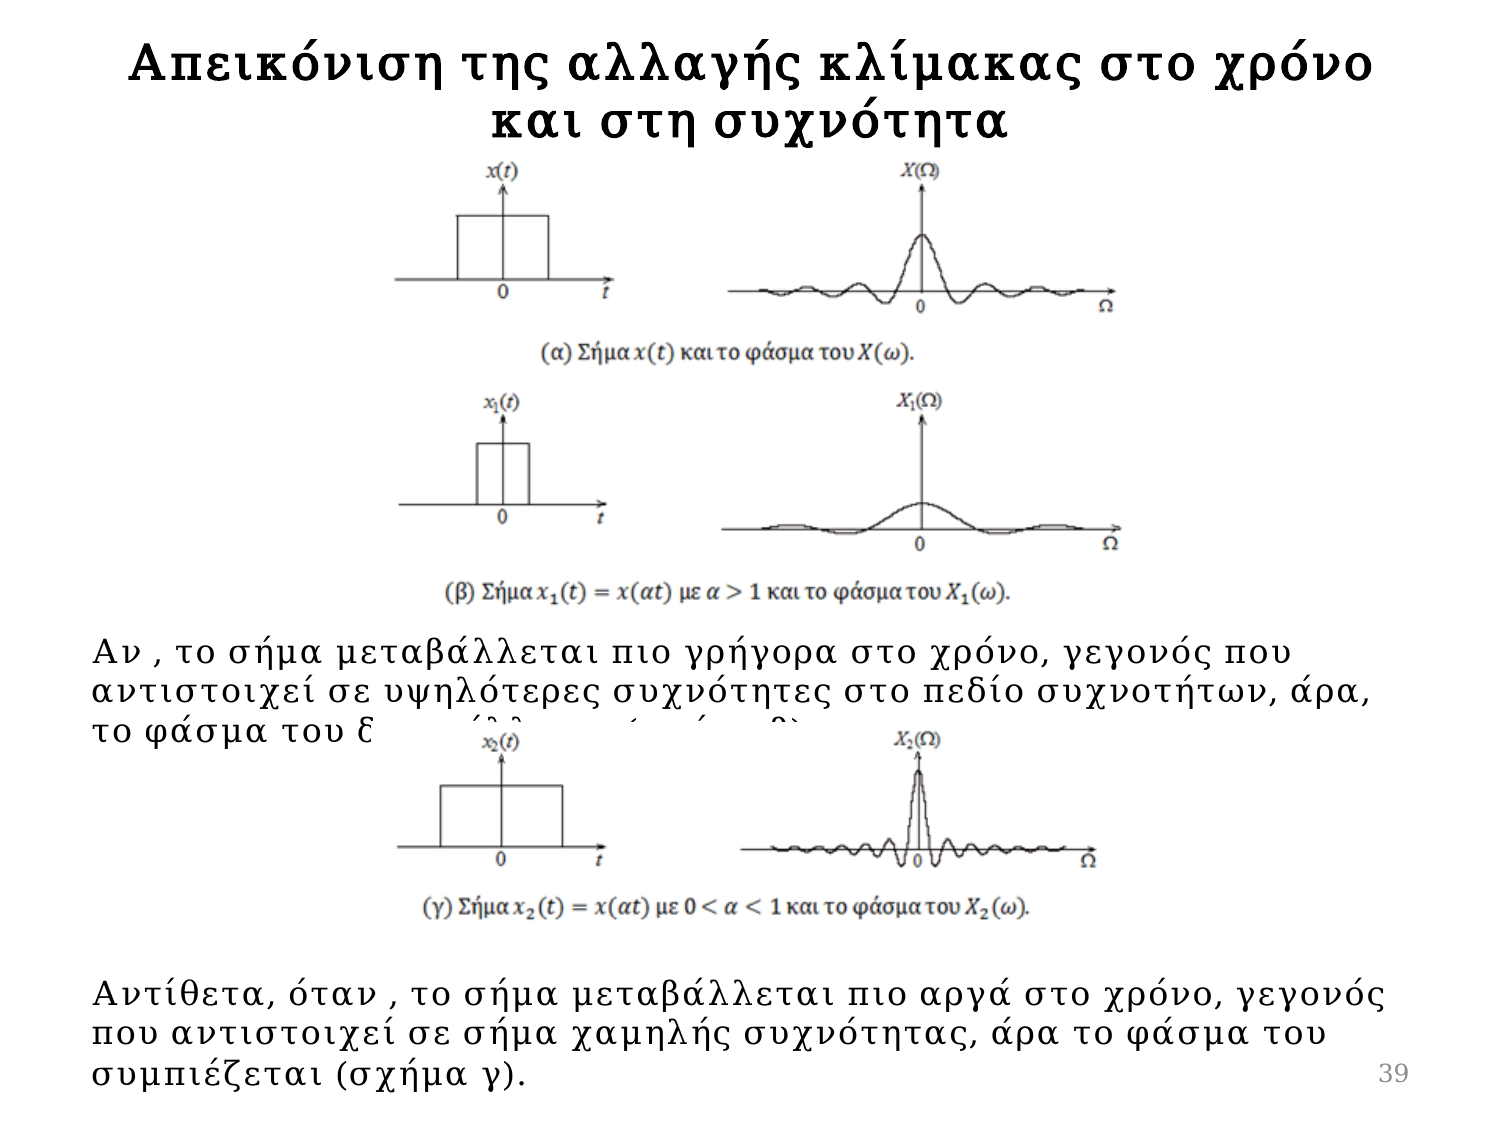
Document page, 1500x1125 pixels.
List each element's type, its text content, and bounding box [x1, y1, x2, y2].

picture [371, 148, 1137, 617]
title Απεικόνιση της αλλαγής κλίμακας στο χρόνο και στη συχνότητα [75, 19, 1425, 159]
slide_number 39 [1222, 1042, 1425, 1103]
picture [371, 722, 1134, 929]
